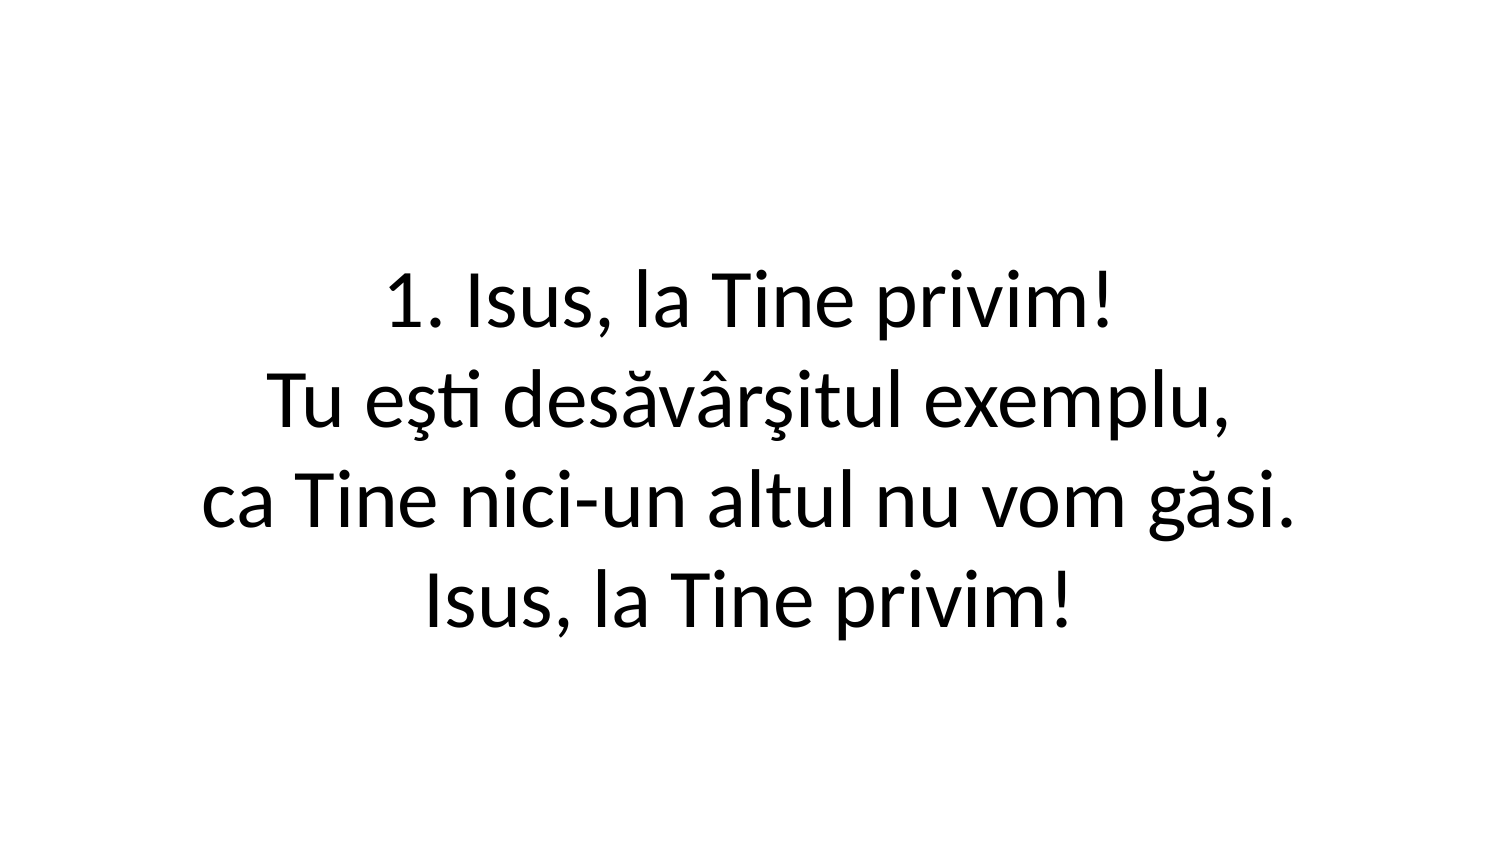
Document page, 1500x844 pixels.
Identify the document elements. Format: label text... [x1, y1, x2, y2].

text_box 1. Isus, la Tine privim! Tu eşti desăvârşitul exemplu, ca Tine nici-un altul nu vom găsi. Isus, la Tine privim! [186, 192, 1314, 652]
